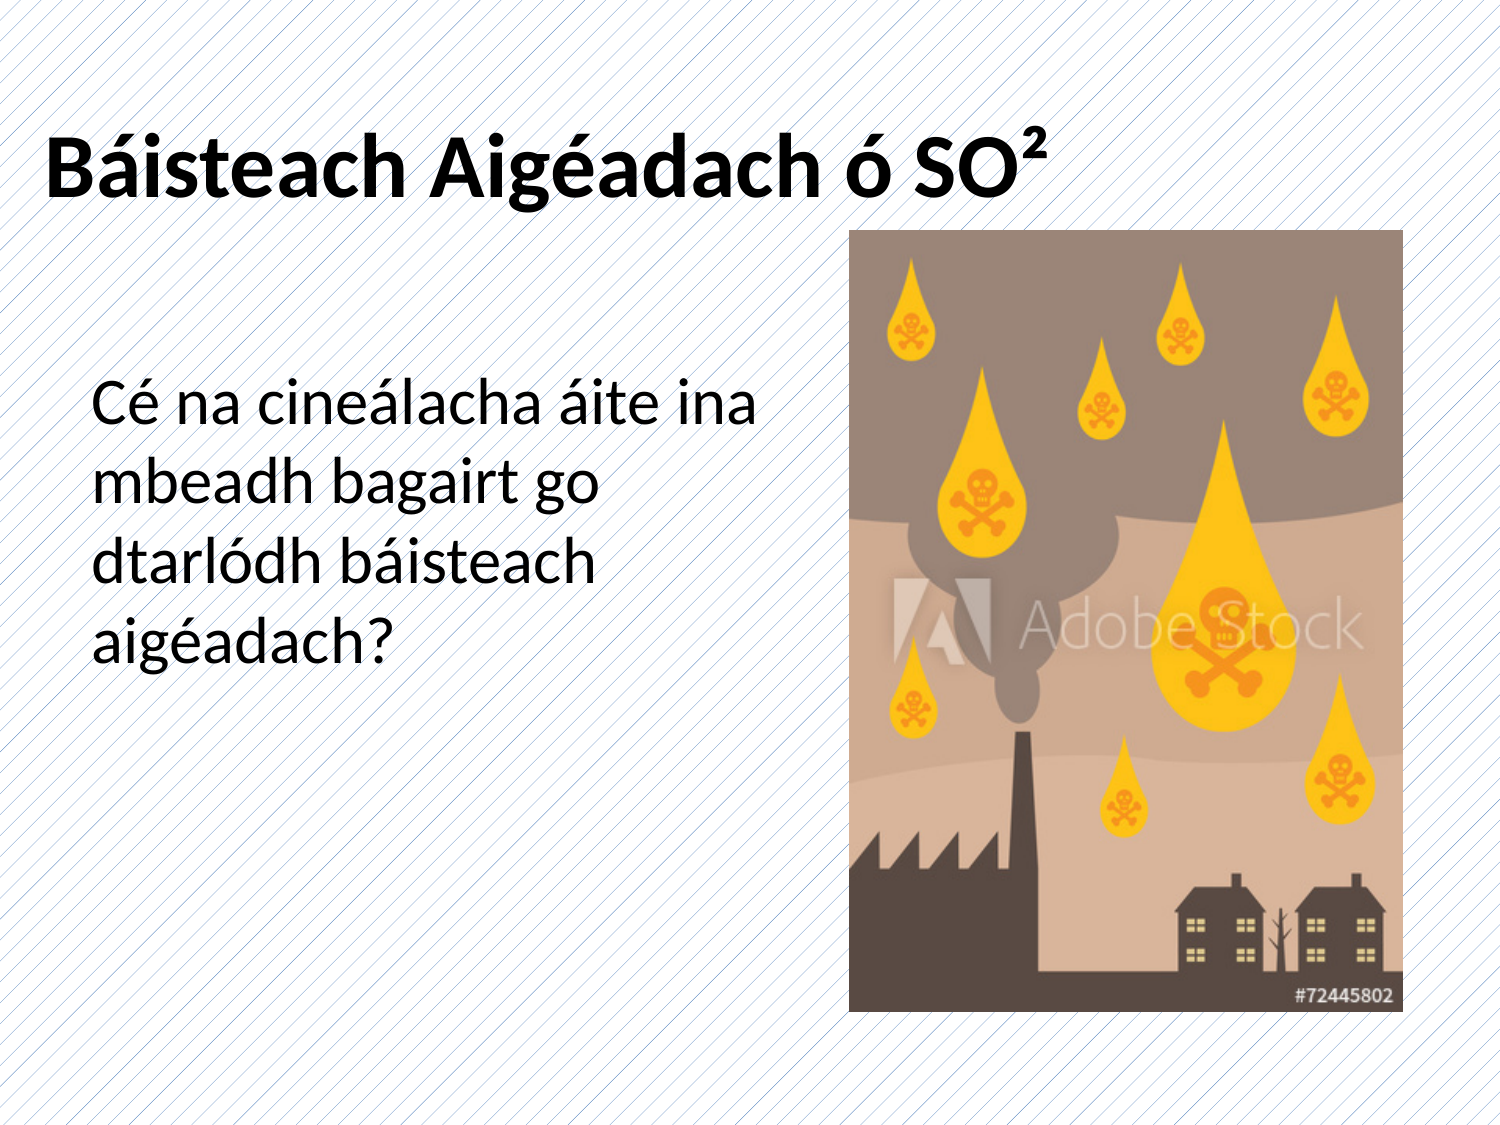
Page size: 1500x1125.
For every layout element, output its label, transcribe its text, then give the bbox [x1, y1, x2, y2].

list Cé na cineálacha áite ina mbeadh bagairt go dtarlódh báisteach aigéadach? [76, 349, 831, 1125]
picture [848, 229, 1403, 1012]
title Báisteach Aigéadach ó SO² [29, 96, 1270, 227]
